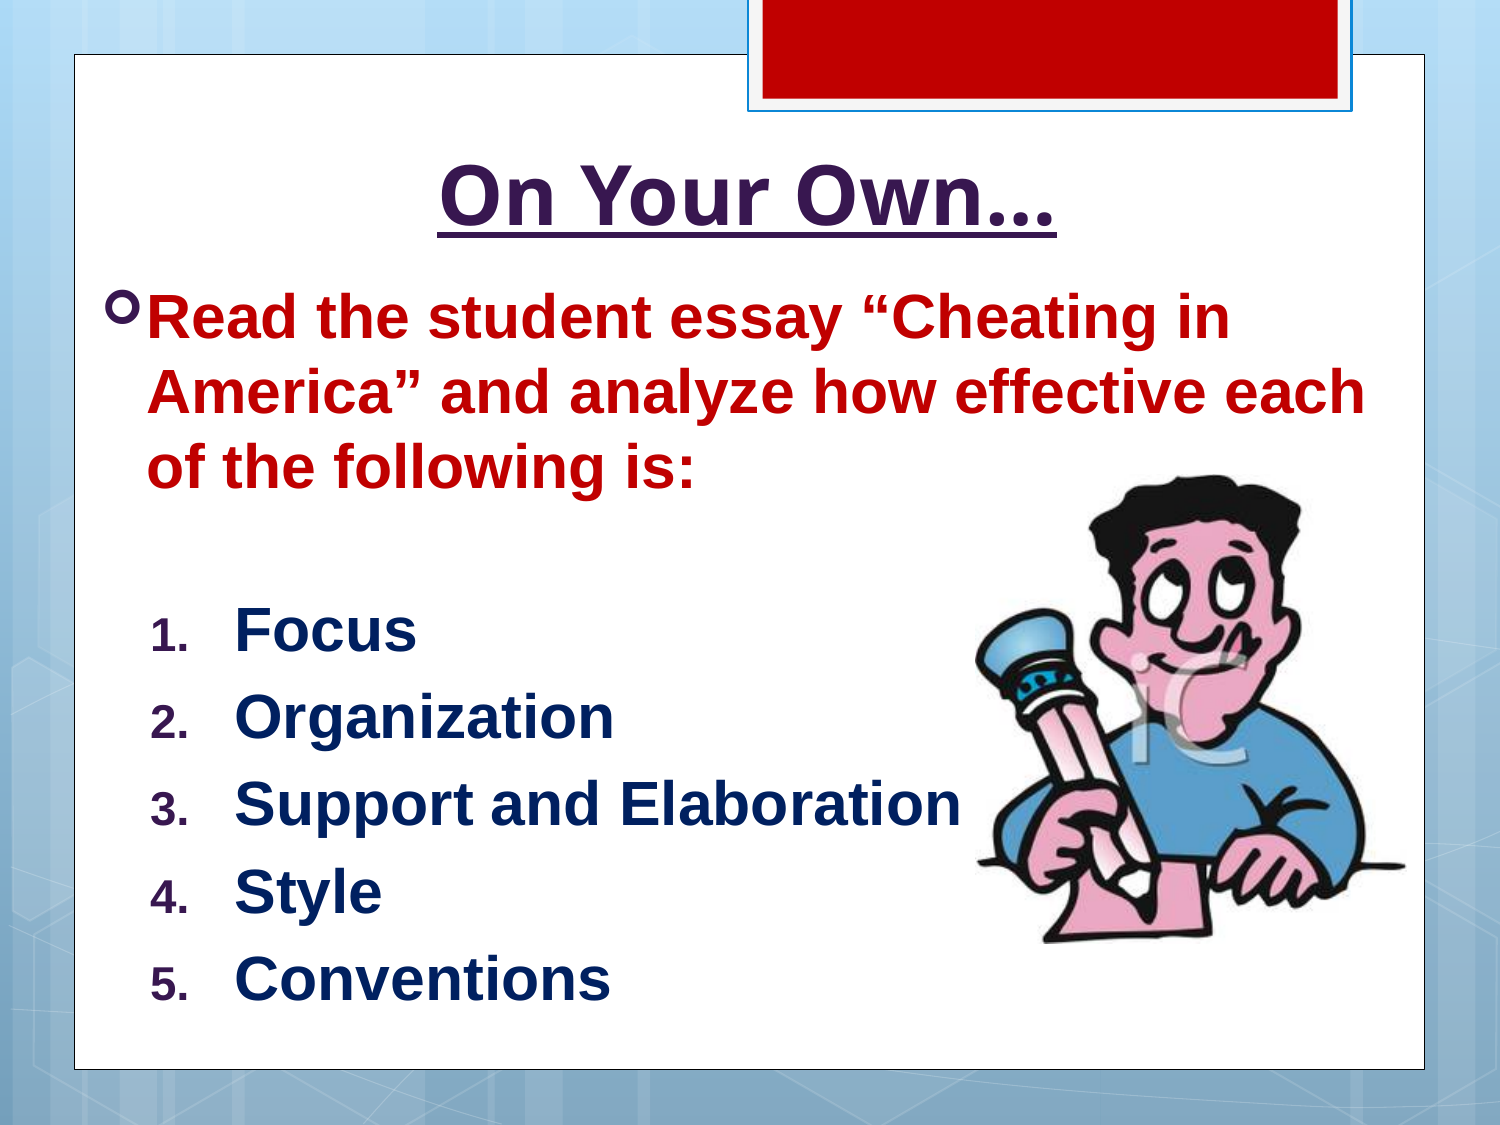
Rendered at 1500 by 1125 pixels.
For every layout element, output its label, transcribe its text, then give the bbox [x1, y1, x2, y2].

title On Your Own… [171, 62, 1324, 250]
list Read the student essay “Cheating in America” and analyze how effective each of the following is: Focus Organization Support and Elaboration Style Conventions [75, 268, 1425, 963]
picture [974, 474, 1407, 944]
